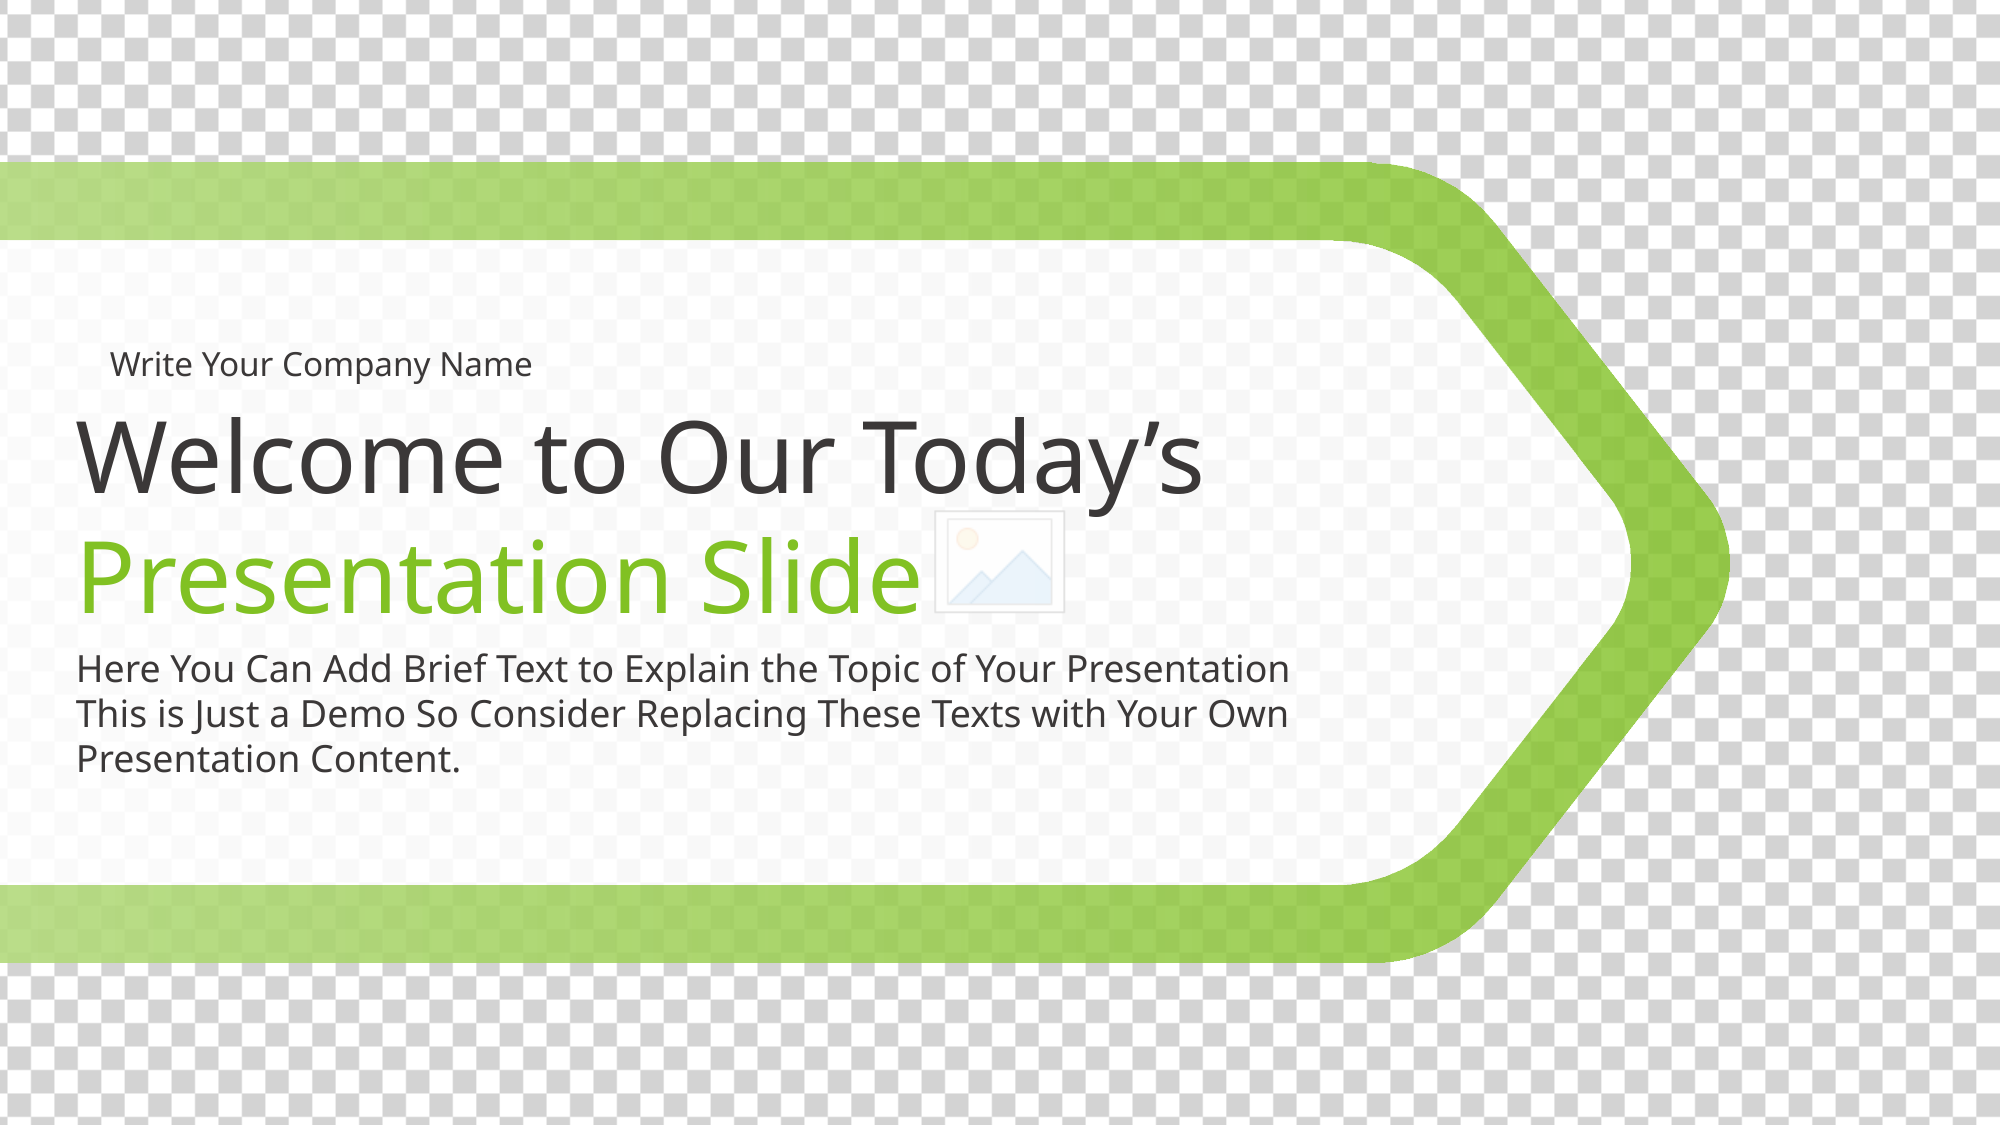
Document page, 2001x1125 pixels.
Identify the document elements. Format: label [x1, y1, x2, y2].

text_box [0, 162, 1730, 963]
picture [0, 0, 2000, 1125]
